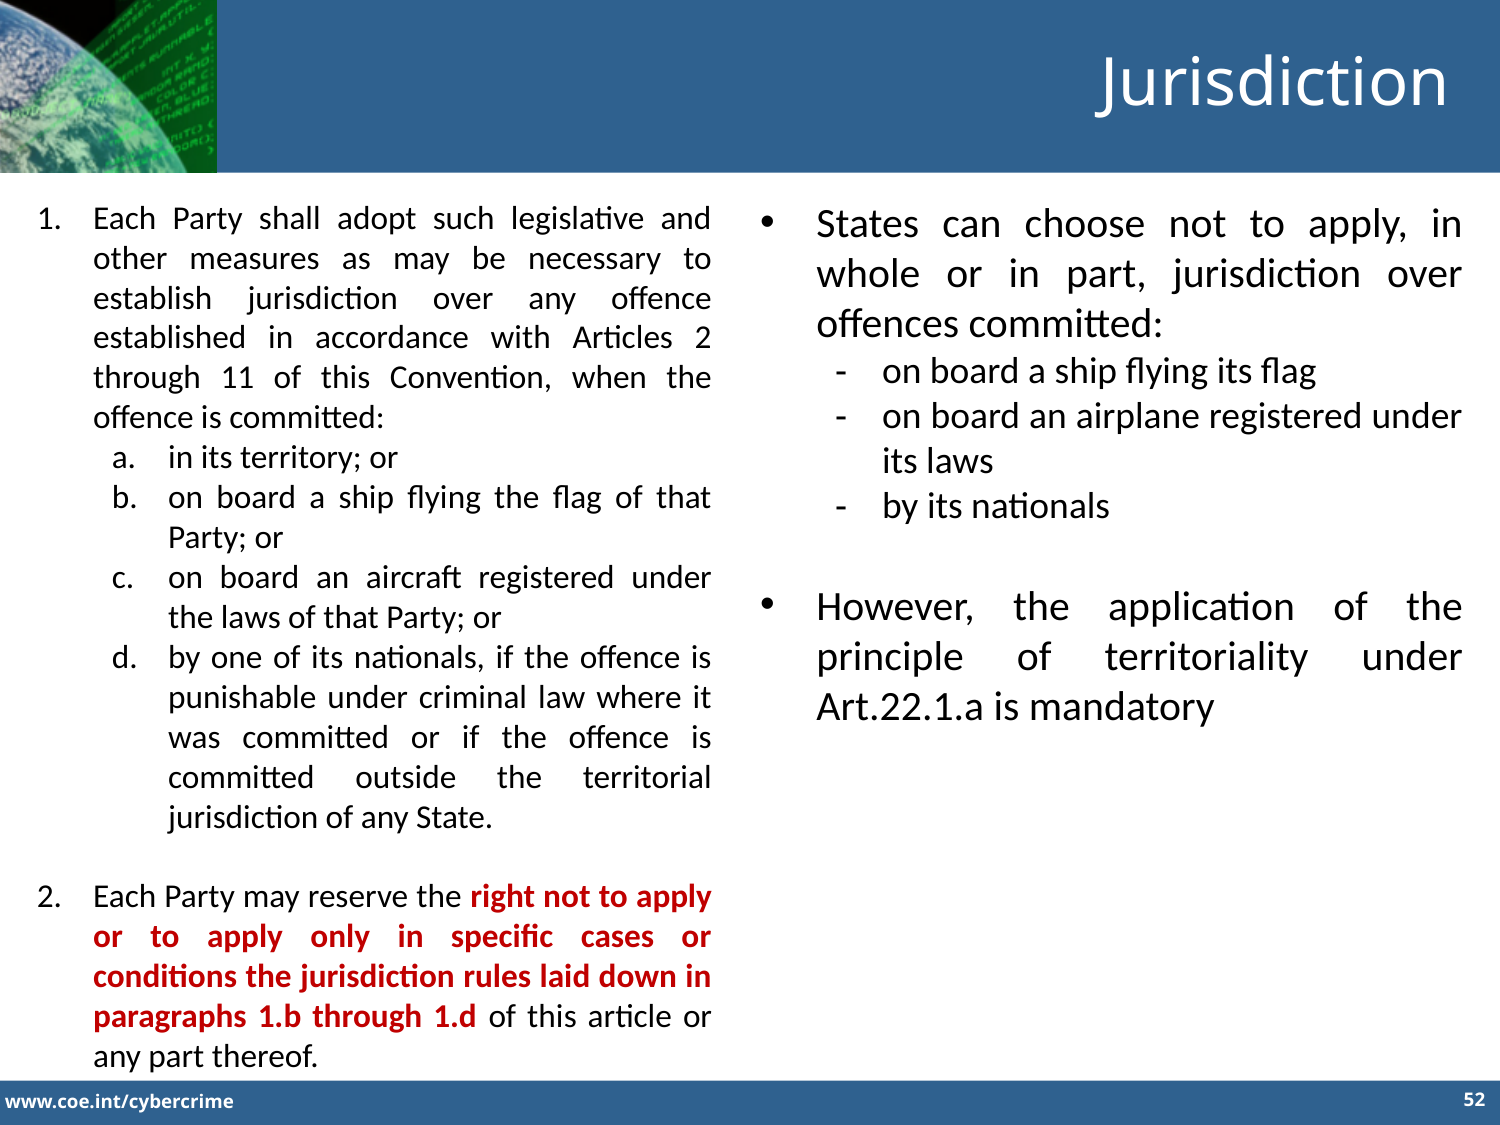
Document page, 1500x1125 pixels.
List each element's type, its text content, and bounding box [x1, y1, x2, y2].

text_box States can choose not to apply, in whole or in part, jurisdiction over offences committed: on board a ship flying its flag on board an airplane registered under its laws by its nationals However, the application of the principle of territoriality under Art.22.1.a is mandatory [745, 188, 1478, 736]
text_box Jurisdiction [230, 31, 1483, 126]
text_box Each Party shall adopt such legislative and other measures as may be necessary to establish jurisdiction over any offence established in accordance with Articles 2 through 11 of this Convention, when the offence is committed: in its territory; or on board a ship flying the flag of that Party; or on board an aircraft registered under the laws of that Party; or by one of its nationals, if the offence is punishable under criminal law where it was committed or if the offence is committed outside the territorial jurisdiction of any State. Each Party may reserve the right not to apply or to apply only in specific cases or conditions the jurisdiction rules laid down in paragraphs 1.b through 1.d of this article or any part thereof. [22, 188, 728, 1082]
picture [0, 0, 217, 173]
